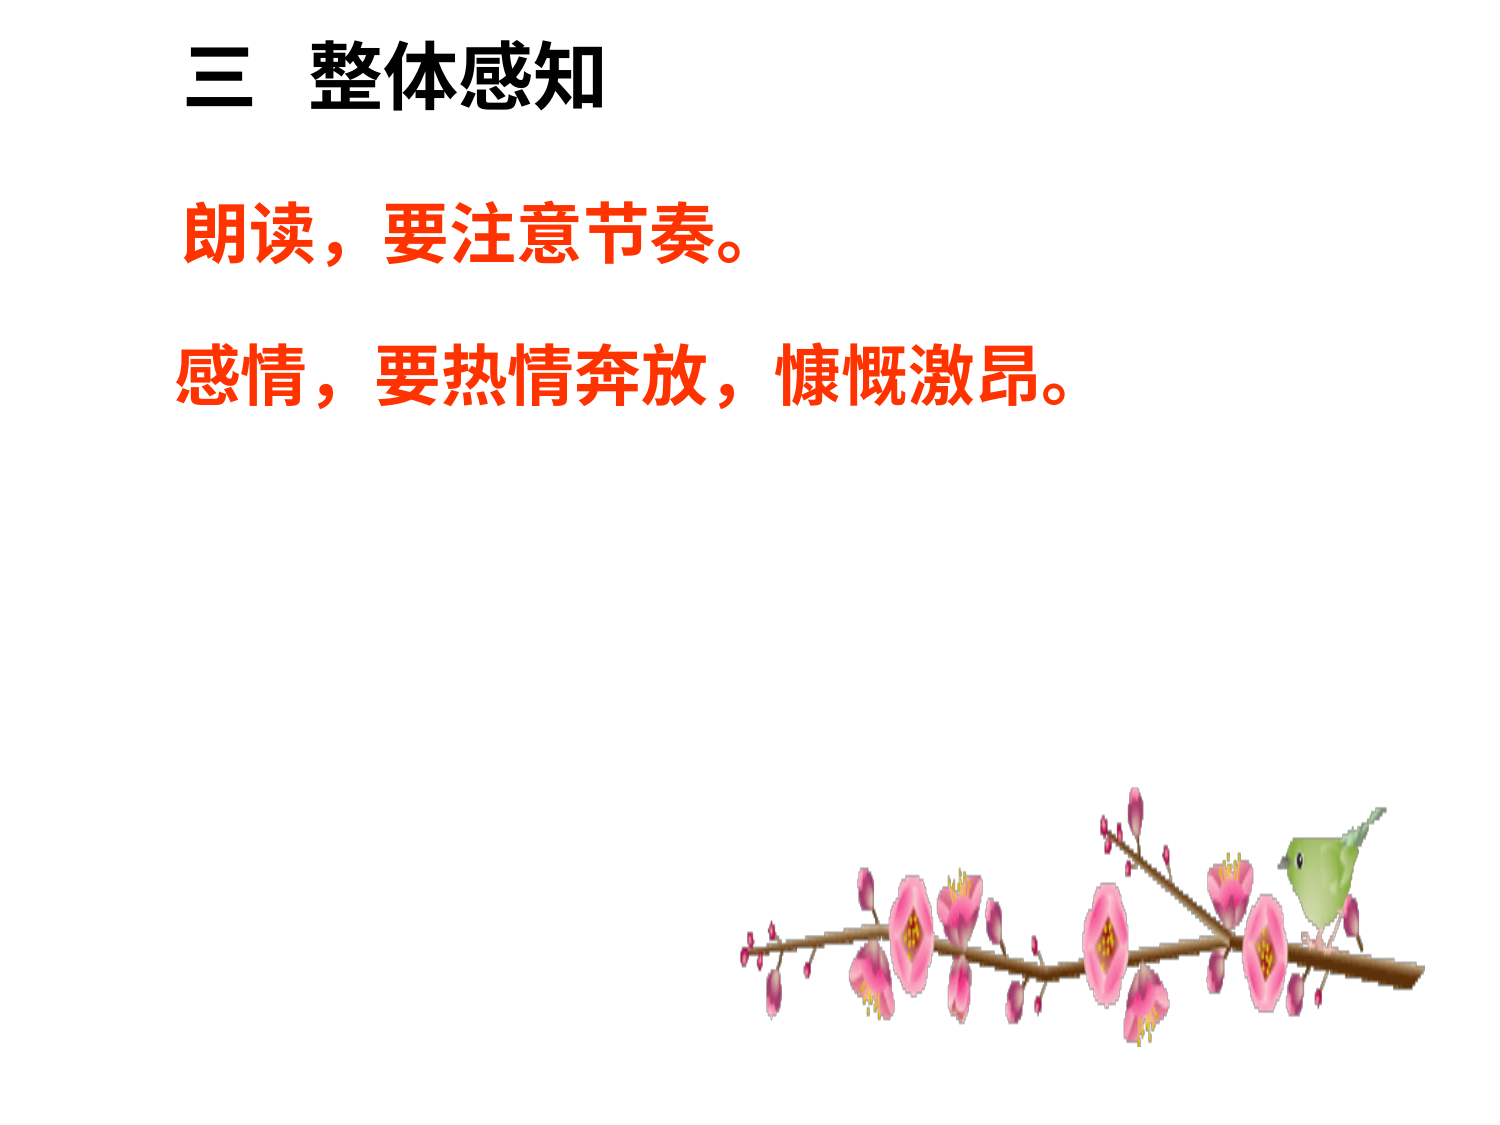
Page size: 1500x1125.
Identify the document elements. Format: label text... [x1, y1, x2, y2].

text_box 三 整体感知 [167, 22, 1140, 128]
text_box 感情，要热情奔放，慷慨激昂。 [159, 326, 1159, 421]
picture [737, 787, 1426, 1048]
text_box 朗读，要注意节奏。 [167, 184, 975, 280]
